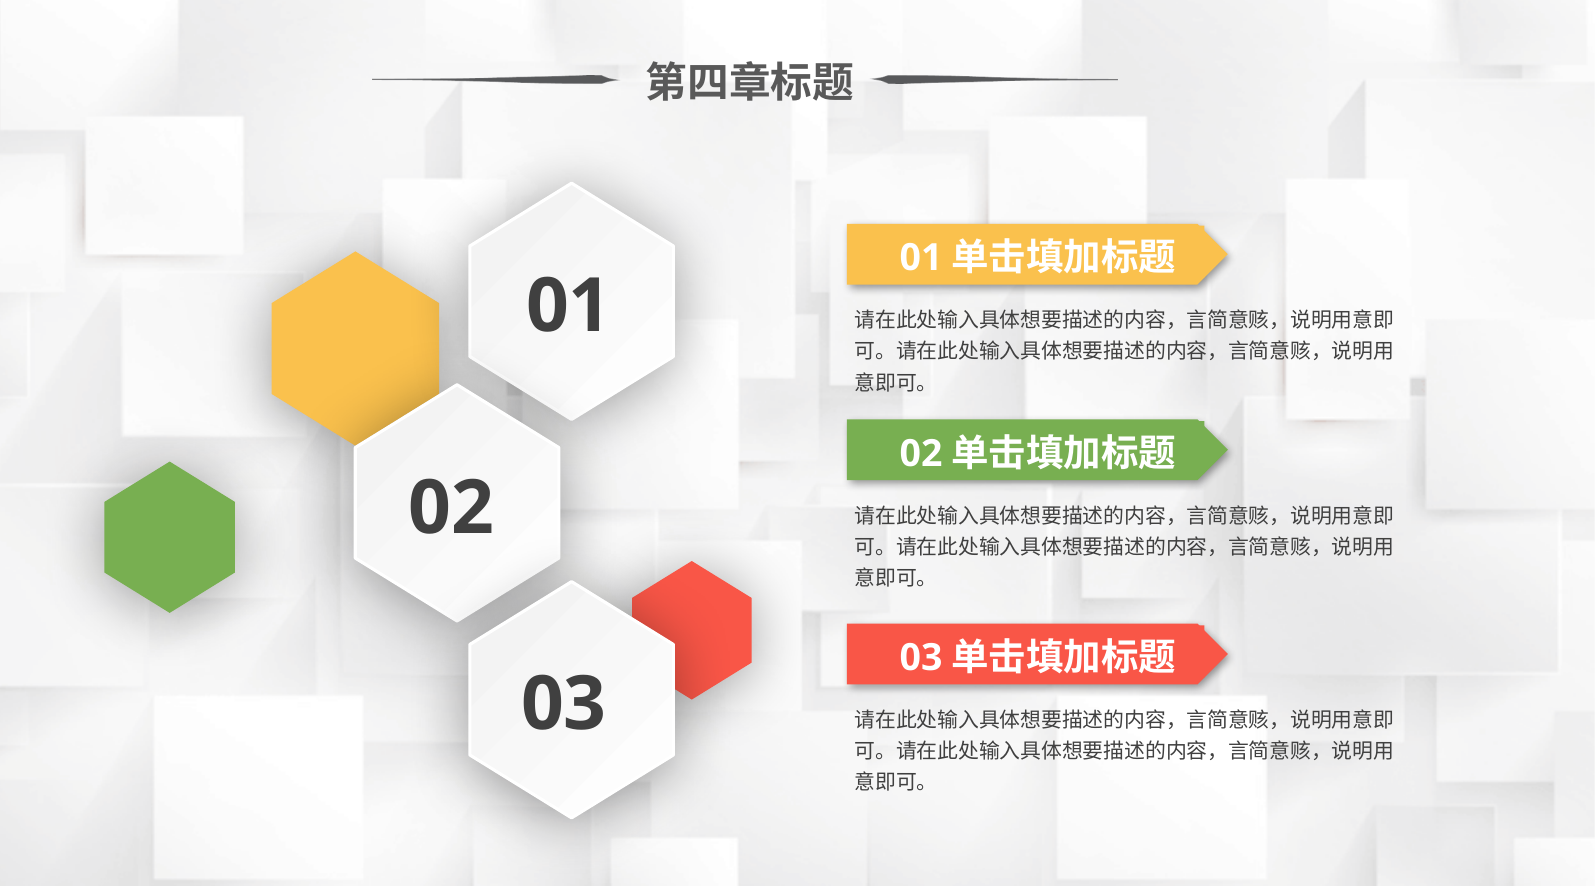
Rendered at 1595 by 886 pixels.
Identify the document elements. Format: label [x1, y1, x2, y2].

text_box [846, 623, 1229, 685]
text_box [469, 182, 674, 420]
text_box [354, 384, 559, 622]
text_box [846, 223, 1229, 285]
picture [0, 0, 1595, 886]
text_box [469, 581, 674, 819]
text_box [846, 419, 1229, 481]
